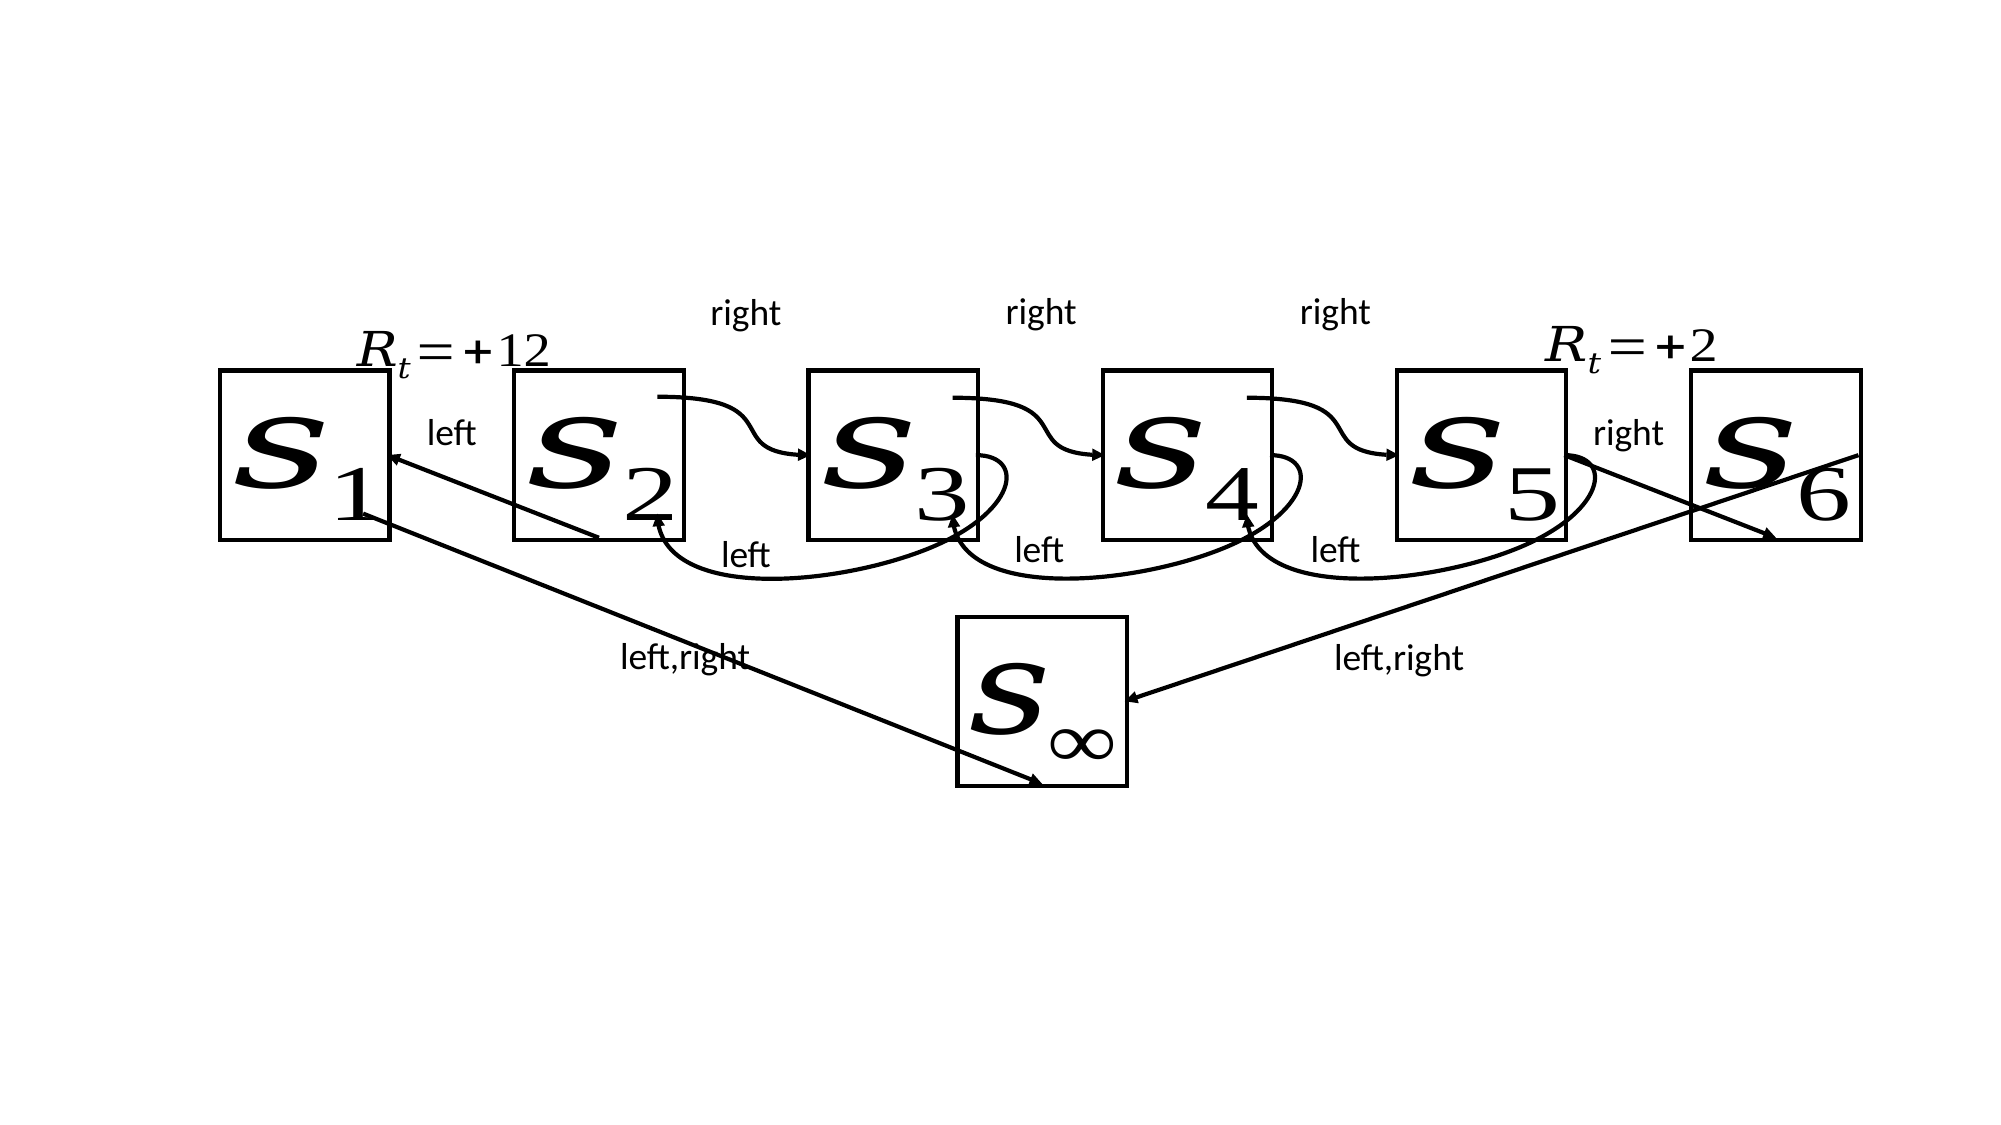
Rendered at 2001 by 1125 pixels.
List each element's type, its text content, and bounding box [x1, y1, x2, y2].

text_box right [990, 279, 1092, 340]
text_box left [412, 400, 492, 455]
text_box right [1285, 279, 1386, 340]
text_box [1124, 513, 1718, 702]
text_box left [412, 456, 492, 461]
text_box right [695, 280, 797, 341]
text_box right [1578, 400, 1680, 455]
text_box right [1578, 456, 1680, 461]
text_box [363, 513, 960, 702]
text_box left [999, 517, 1040, 578]
text_box left [1043, 517, 1079, 578]
